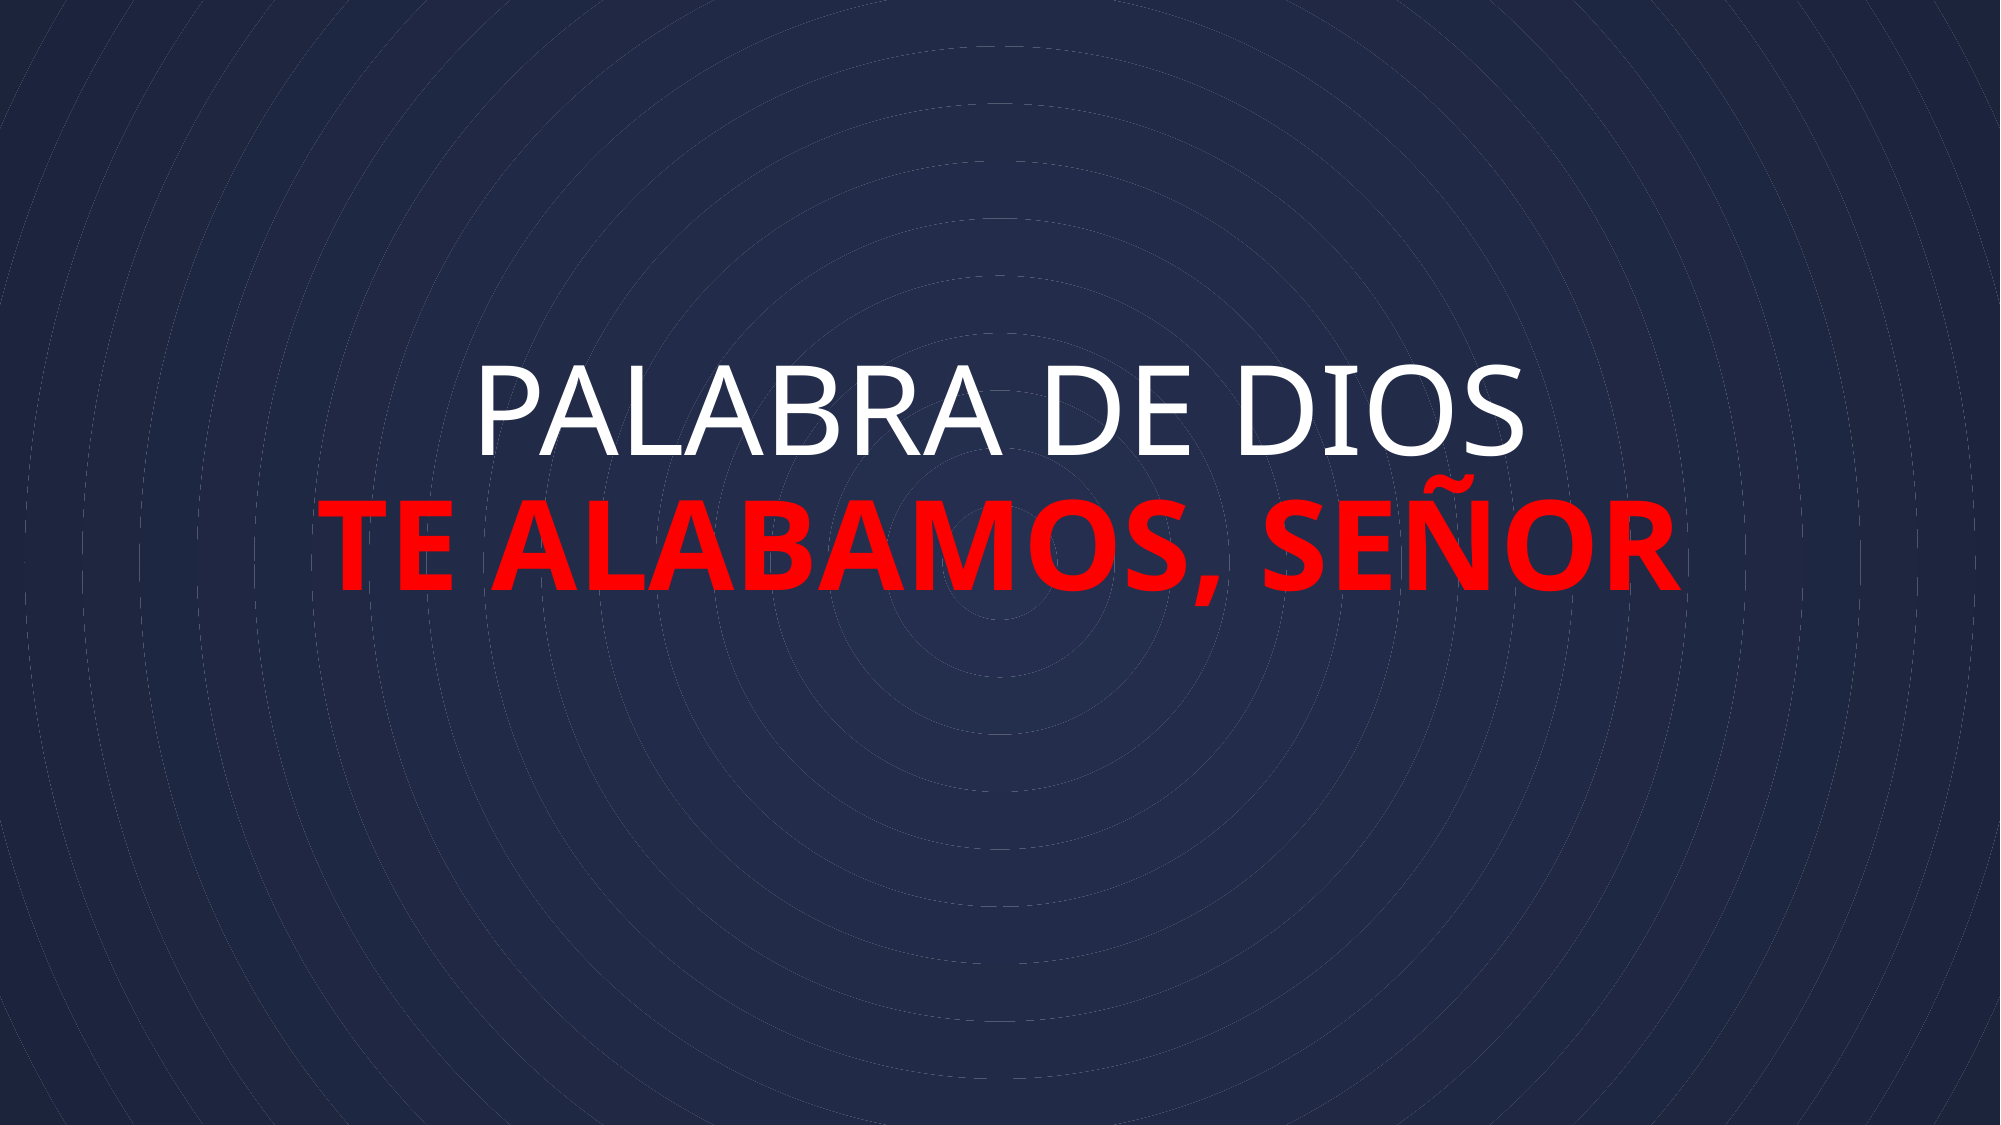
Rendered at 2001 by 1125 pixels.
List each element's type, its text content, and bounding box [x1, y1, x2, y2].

title PALABRA DE DIOS TE ALABAMOS, SEÑOR [249, 187, 1750, 625]
